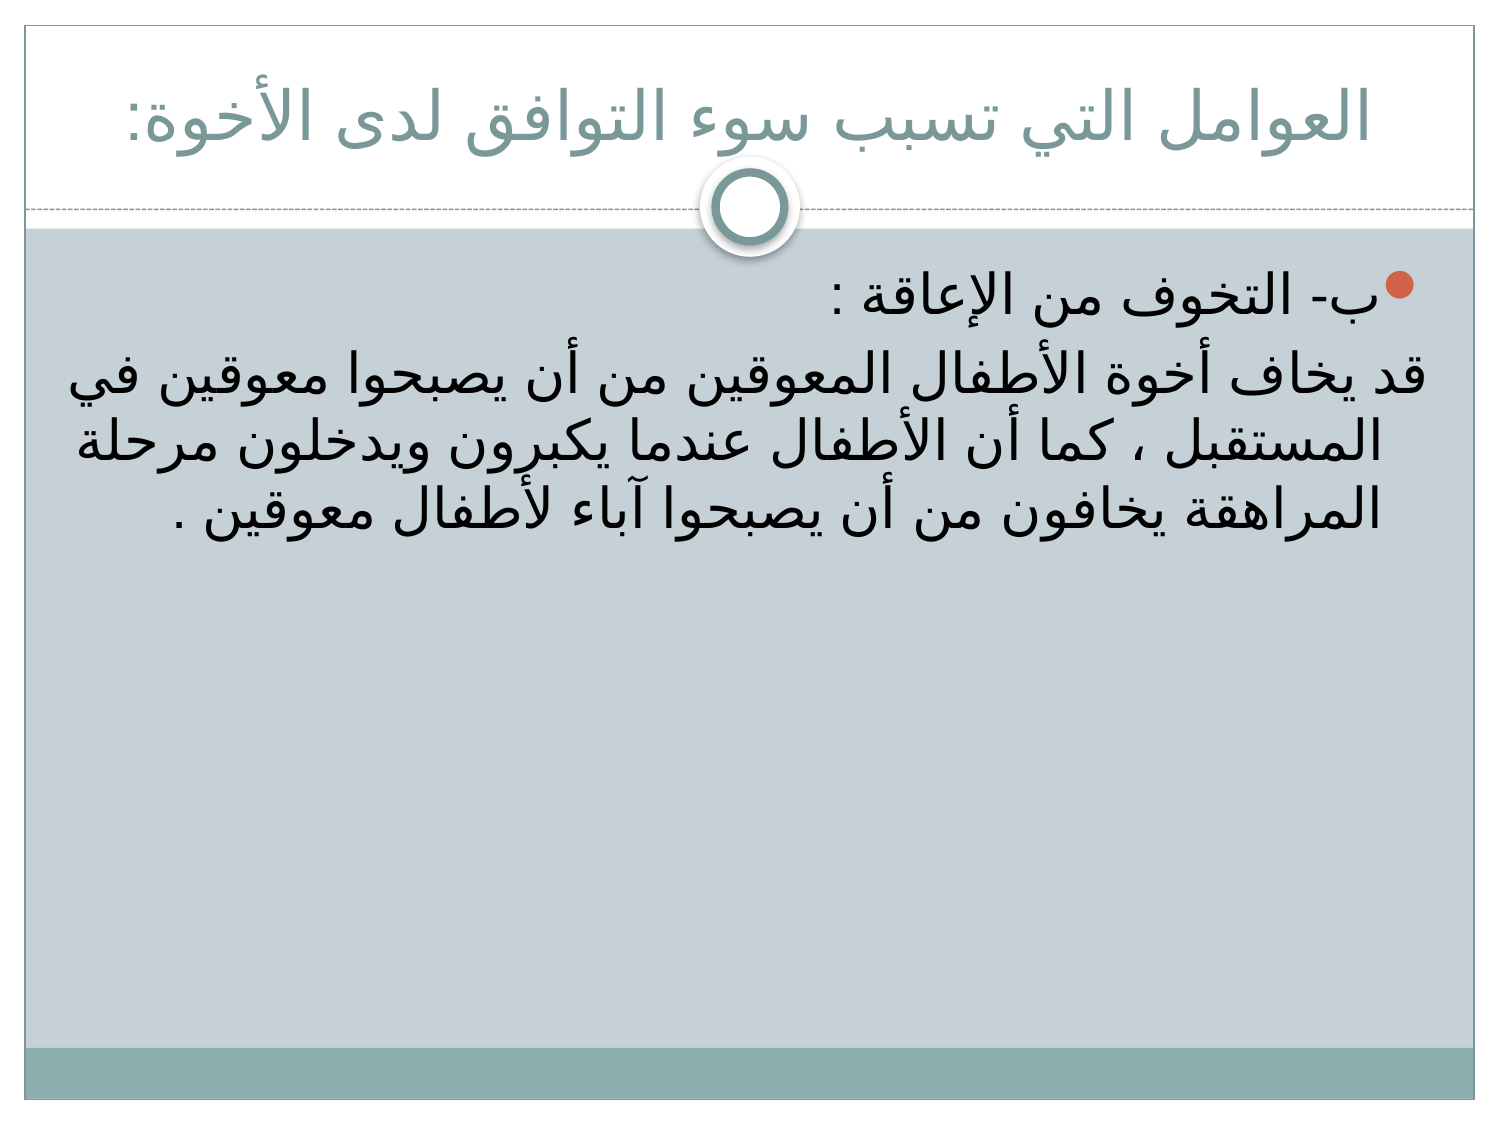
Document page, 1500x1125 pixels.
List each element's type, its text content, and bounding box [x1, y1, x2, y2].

list ب- التخوف من الإعاقة : قد يخاف أخوة الأطفال المعوقين من أن يصبحوا معوقين في المستقبل ، كما أن الأطفال عندما يكبرون ويدخلون مرحلة المراهقة يخافون من أن يصبحوا آباء لأطفال معوقين . [49, 250, 1445, 1001]
title العوامل التي تسبب سوء التوافق لدى الأخوة: [49, 37, 1450, 163]
